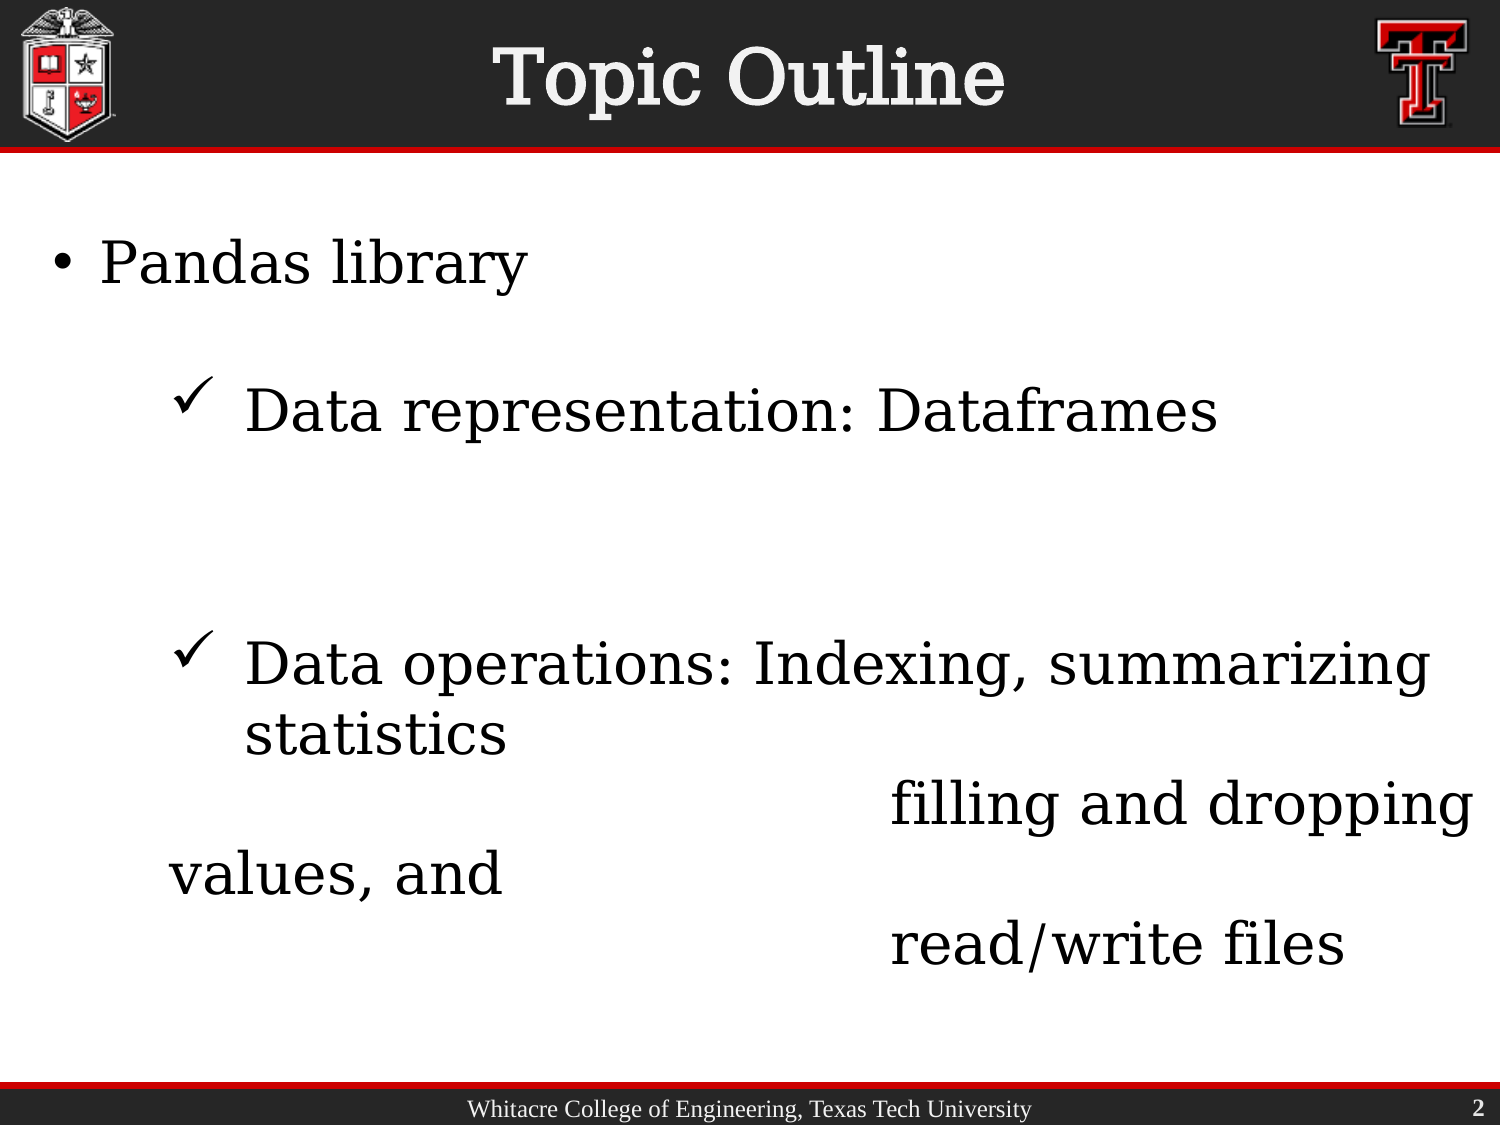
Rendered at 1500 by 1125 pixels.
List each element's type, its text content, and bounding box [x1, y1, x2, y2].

picture [21, 7, 116, 142]
slide_number 2 [1392, 1086, 1500, 1125]
title Topic Outline [151, 6, 1349, 141]
text_box Pandas library [37, 218, 544, 303]
text_box Data representation: Dataframes [154, 365, 1286, 451]
text_box Data operations: Indexing, summarizing statistics filling and dropping values, and read/write files [154, 619, 1500, 1054]
picture [1373, 14, 1472, 128]
